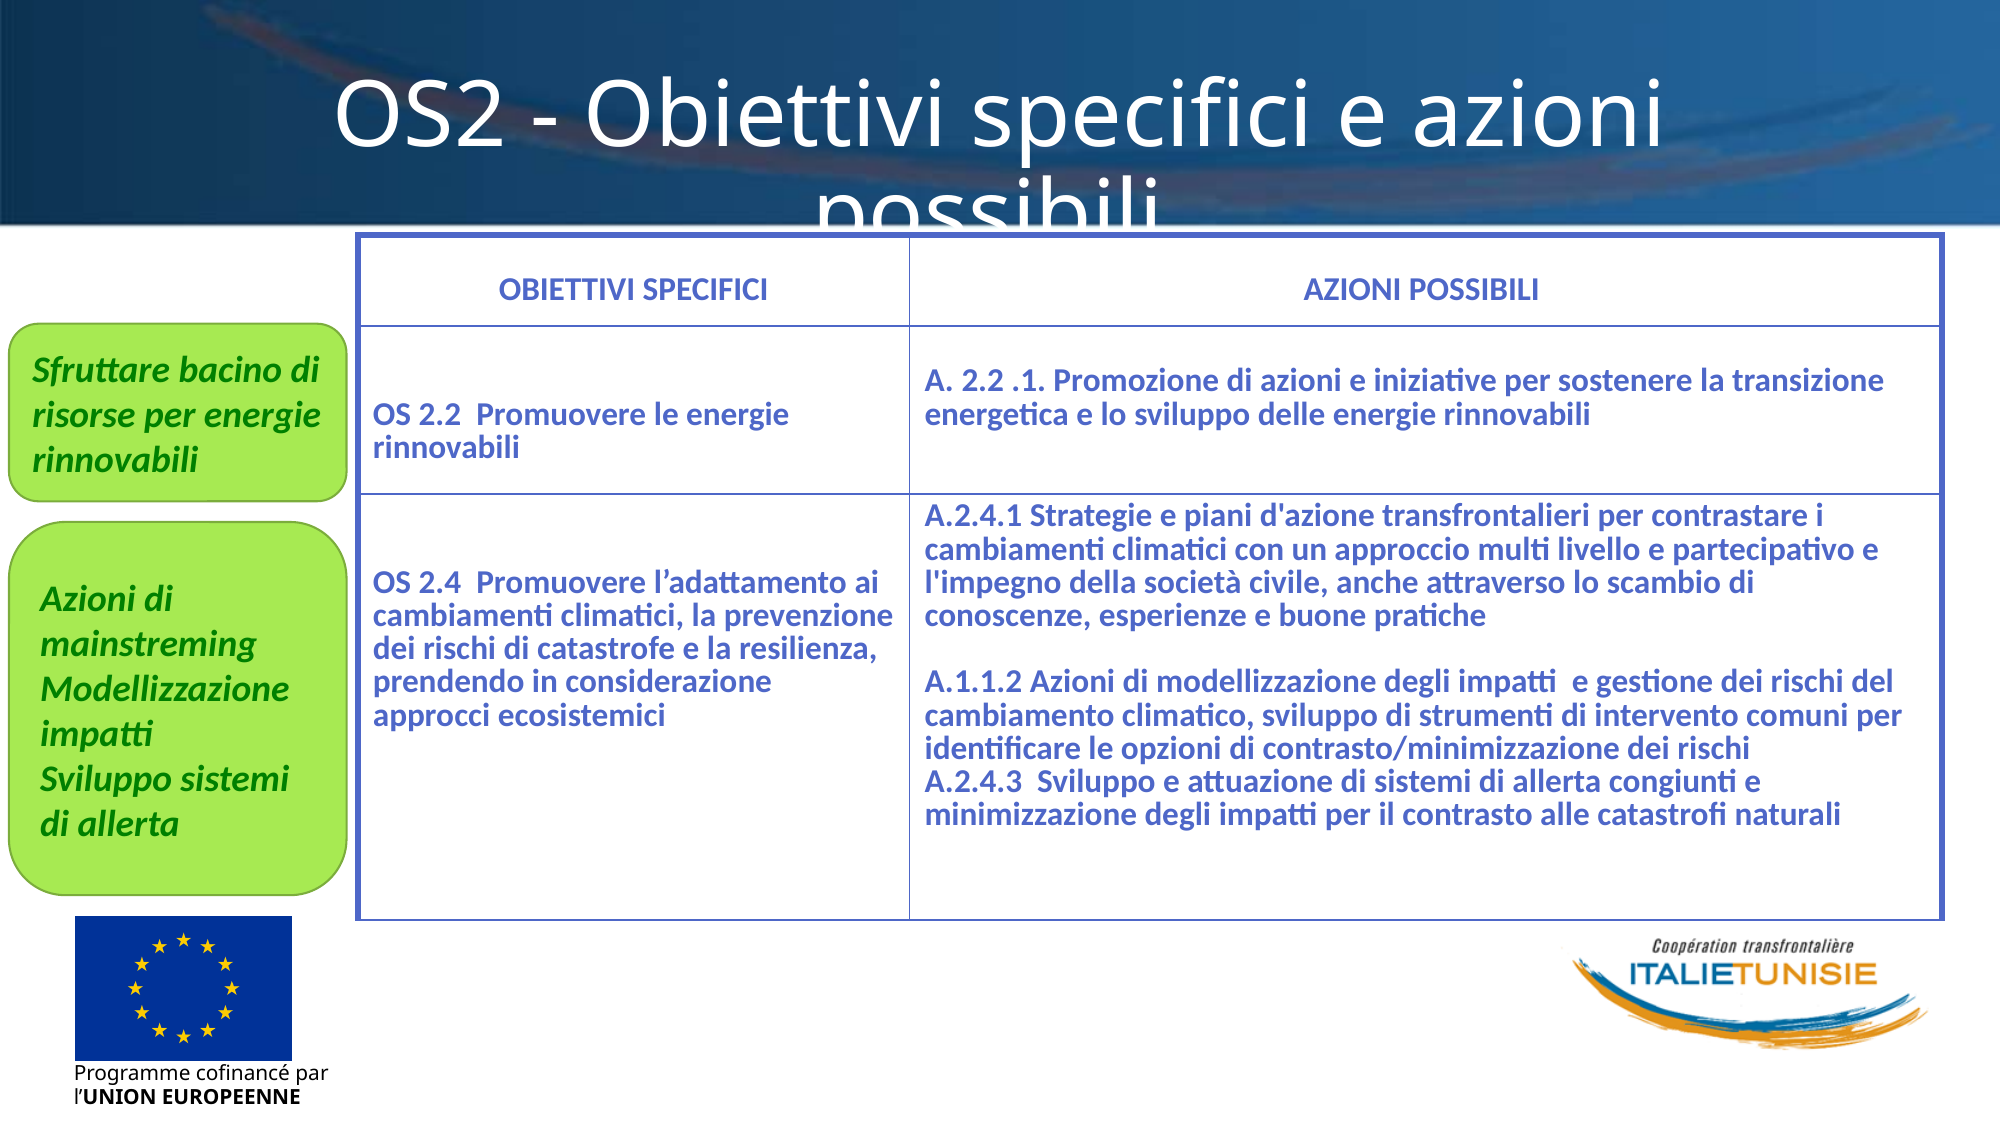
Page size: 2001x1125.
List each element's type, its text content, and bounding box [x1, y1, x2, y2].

table_cell A.2.4.1 Strategie e piani d'azione transfrontalieri per contrastare i cambiamenti climatici con un approccio multi livello e partecipativo e l'impegno della società civile, anche attraverso lo scambio di conoscenze, esperienze e buone pratiche A.1.1.2 Azioni di modellizzazione degli impatti e gestione dei rischi del cambiamento climatico, sviluppo di strumenti di intervento comuni per identificare le opzioni di contrasto/minimizzazione dei rischi A.2.4.3 Sviluppo e attuazione di sistemi di allerta congiunti e minimizzazione degli impatti per il contrasto alle catastrofi naturali [910, 495, 1939, 919]
table_header OBIETTIVI SPECIFICI [361, 238, 909, 325]
picture [0, 0, 2000, 229]
text_box Azioni di mainstreming Modellizzazione impatti Sviluppo sistemi di allerta [7, 520, 348, 897]
title OS2 - Obiettivi specifici e azioni possibili [137, 59, 1863, 233]
list [20, 154, 1599, 1119]
table_cell OS 2.2 Promuovere le energie rinnovabili [361, 327, 909, 493]
text_box Sfruttare bacino di risorse per energie rinnovabili [7, 322, 348, 503]
picture [1599, 921, 1942, 1085]
table_cell A. 2.2 .1. Promozione di azioni e iniziative per sostenere la transizione energetica e lo sviluppo delle energie rinnovabili [910, 327, 1939, 493]
table_header AZIONI POSSIBILI [910, 238, 1939, 325]
table_cell OS 2.4 Promuovere l’adattamento ai cambiamenti climatici, la prevenzione dei rischi di catastrofe e la resilienza, prendendo in considerazione approcci ecosistemici [361, 495, 909, 919]
